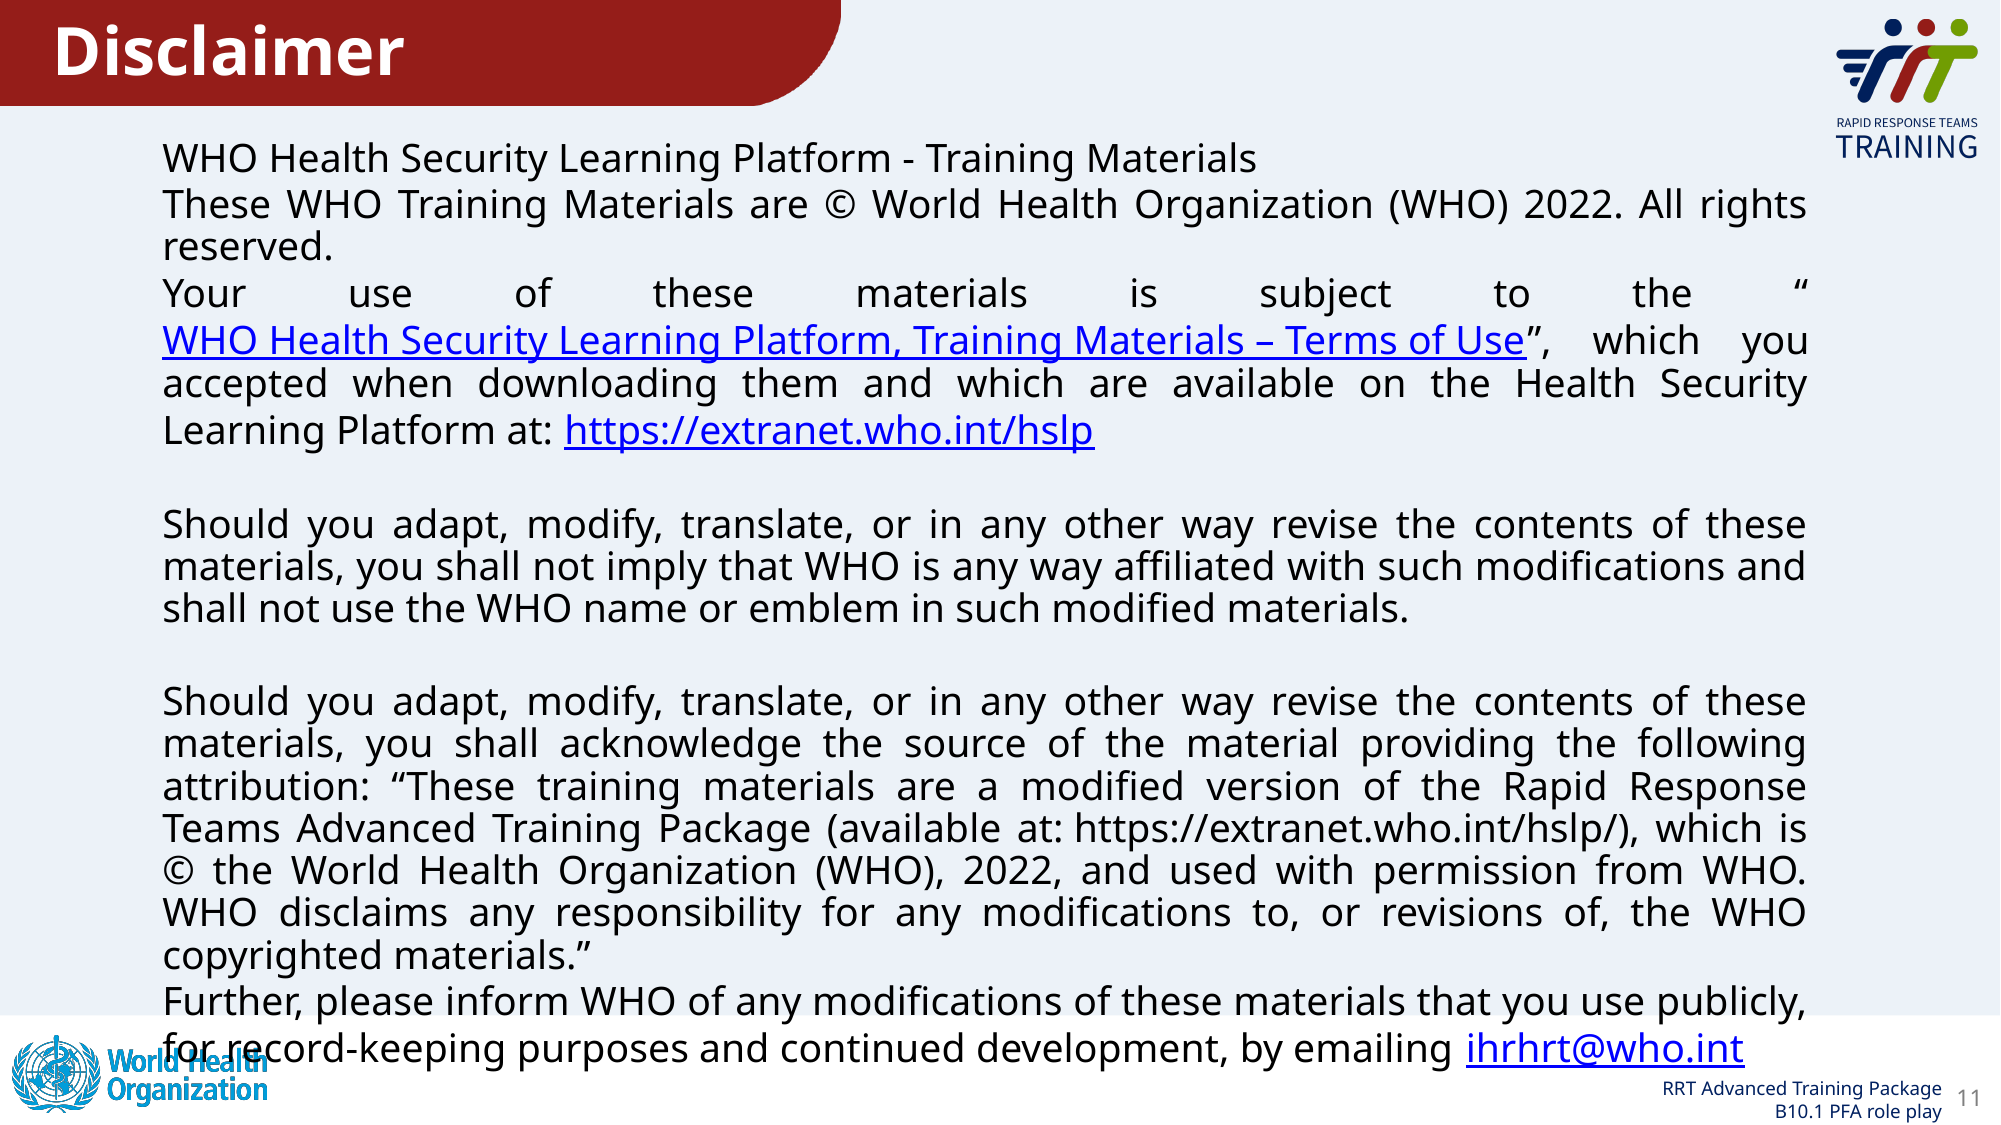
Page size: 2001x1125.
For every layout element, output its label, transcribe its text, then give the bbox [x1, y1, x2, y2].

picture [34, 1054, 43, 1078]
picture [1835, 19, 1978, 167]
picture [71, 1053, 90, 1091]
picture [59, 1035, 267, 1113]
picture [22, 1062, 26, 1077]
picture [12, 1035, 54, 1068]
picture [50, 1108, 62, 1113]
list WHO Health Security Learning Platform - Training Materials These WHO Training Materials are © World Health Organization (WHO) 2022. All rights reserved. Your use of these materials is subject to the “WHO Health Security Learning Platform, Training Materials – Terms of Use”, which you accepted when downloading them and which are available on the Health Security Learning Platform at: https://extranet.who.int/hslp Should you adapt, modify, translate, or in any other way revise the contents of these materials, you shall not imply that WHO is any way affiliated with such modifications and shall not use the WHO name or emblem in such modified materials. Should you adapt, modify, translate, or in any other way revise the contents of these materials, you shall acknowledge the source of the material providing the following attribution: “These training materials are a modified version of the Rapid Response Teams Advanced Training Package (available at: https://extranet.who.int/hslp/), which is © the World Health Organization (WHO), 2022, and used with permission from WHO. WHO disclaims any responsibility for any modifications to, or revisions of, the WHO copyrighted materials.” Further, please inform WHO of any modifications of these materials that you use publicly, for record-keeping purposes and continued development, by emailing ihrhrt@who.int [161, 137, 1811, 993]
picture [40, 1062, 47, 1070]
picture [46, 1056, 54, 1062]
picture [0, 0, 841, 106]
picture [24, 1054, 36, 1087]
picture [36, 1088, 78, 1105]
picture [30, 1083, 37, 1091]
picture [12, 1083, 48, 1113]
